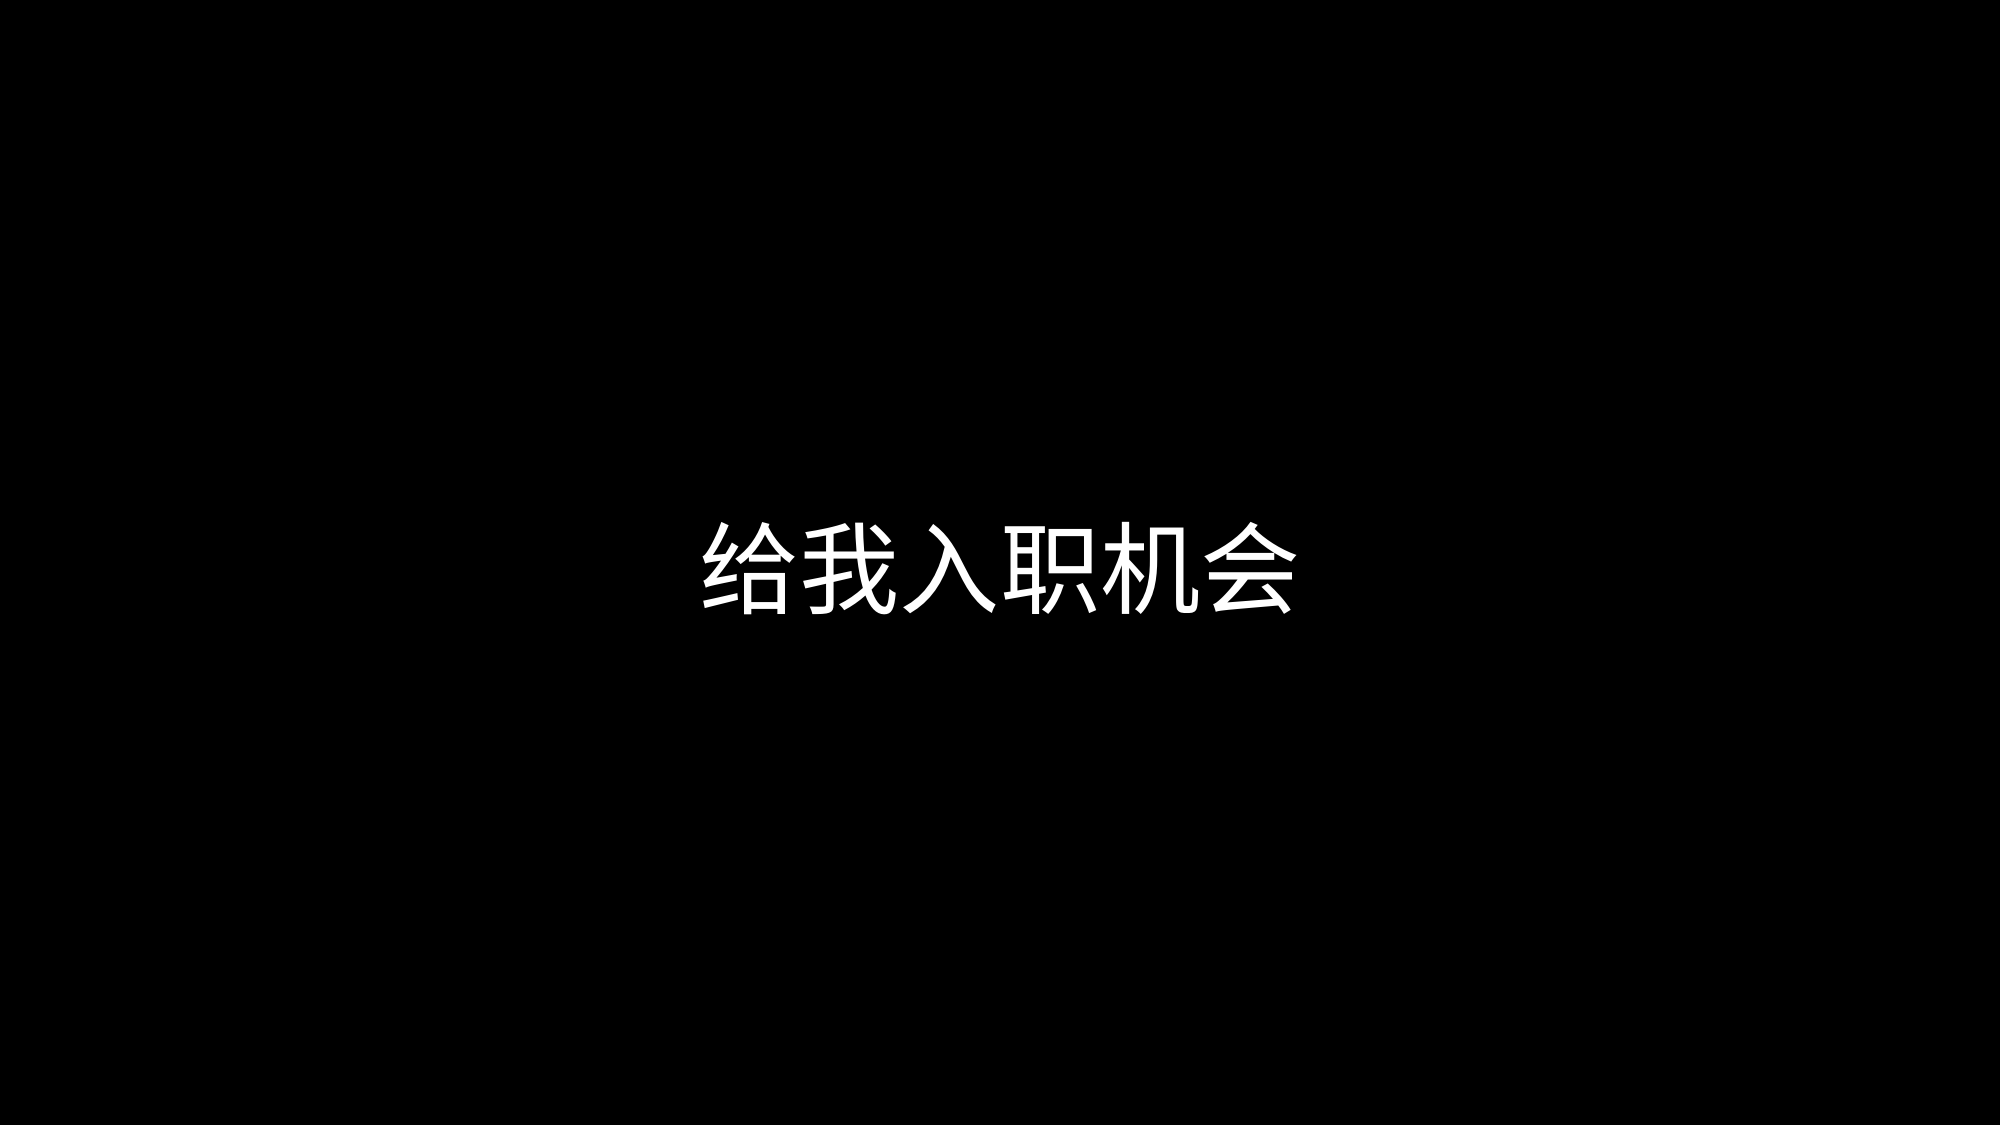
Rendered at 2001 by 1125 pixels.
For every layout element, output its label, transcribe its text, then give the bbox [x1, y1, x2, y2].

text_box 给我入职机会 [577, 481, 1423, 644]
